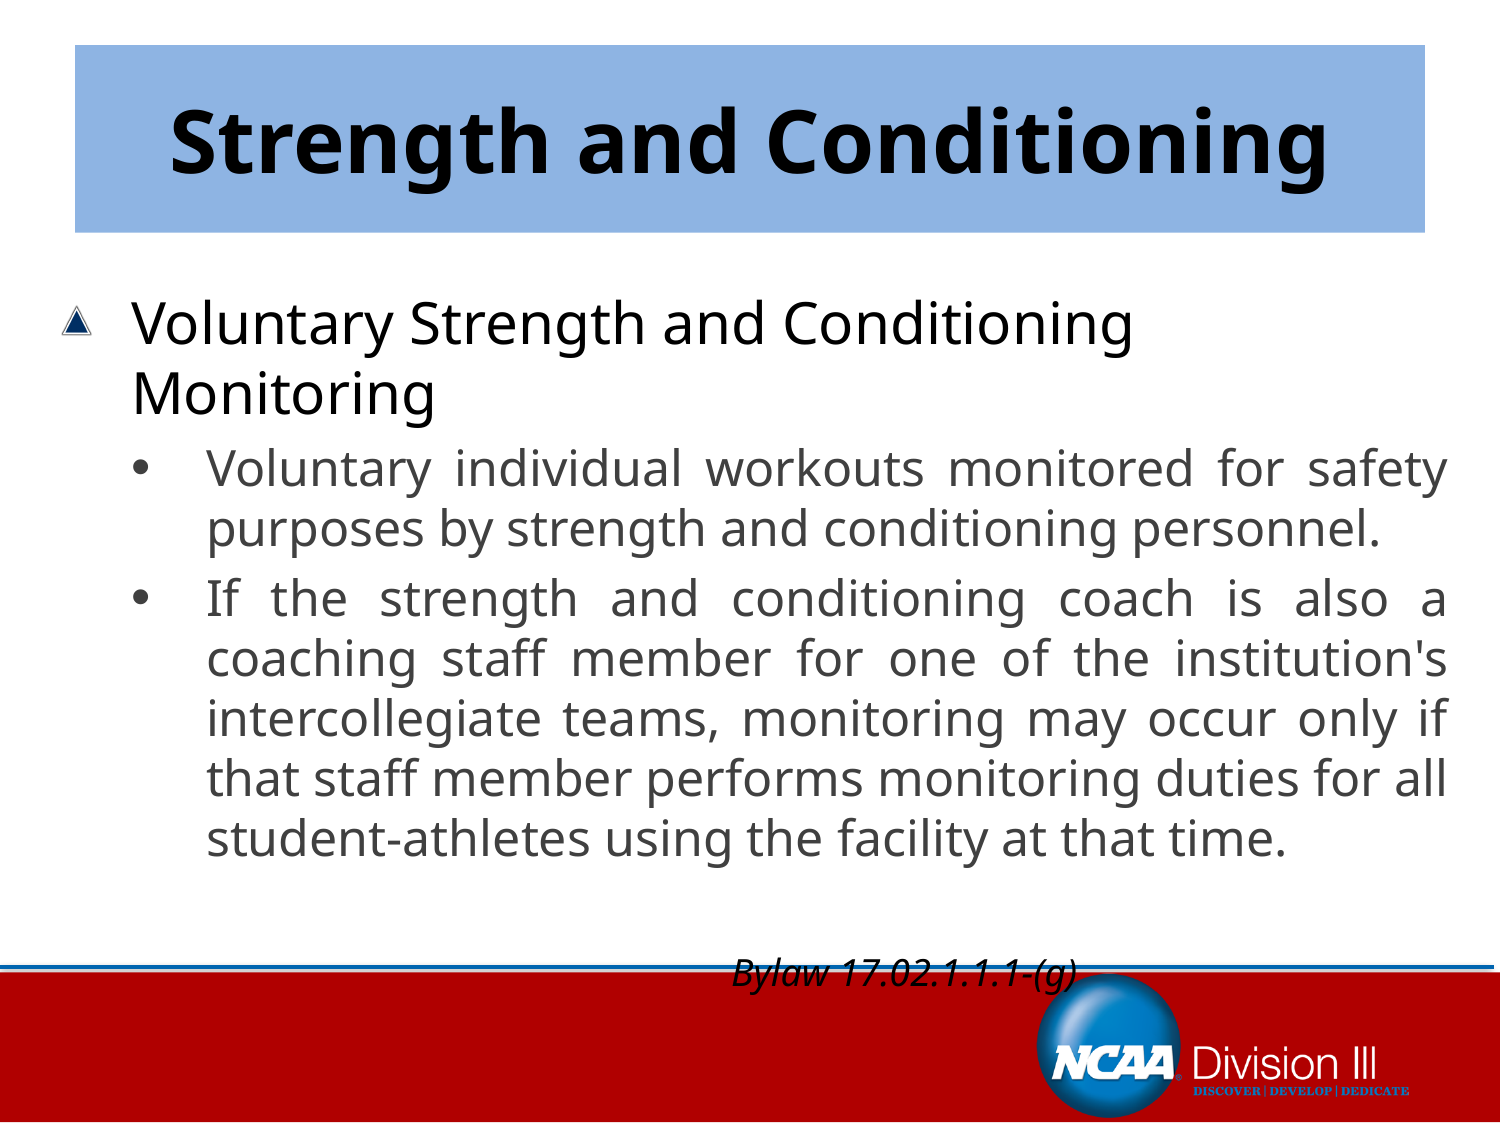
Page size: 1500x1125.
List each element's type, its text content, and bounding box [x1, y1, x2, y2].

title Strength and Conditioning [75, 45, 1425, 233]
text_box Voluntary Strength and Conditioning Monitoring Voluntary individual workouts monitored for safety purposes by strength and conditioning personnel. If the strength and conditioning coach is also a coaching staff member for one of the institution's intercollegiate teams, monitoring may occur only if that staff member performs monitoring duties for all student-athletes using the facility at that time. Bylaw 17.02.1.1.1-(g) [41, 279, 1464, 1030]
picture [1021, 1030, 1423, 1125]
picture [56, 300, 97, 342]
